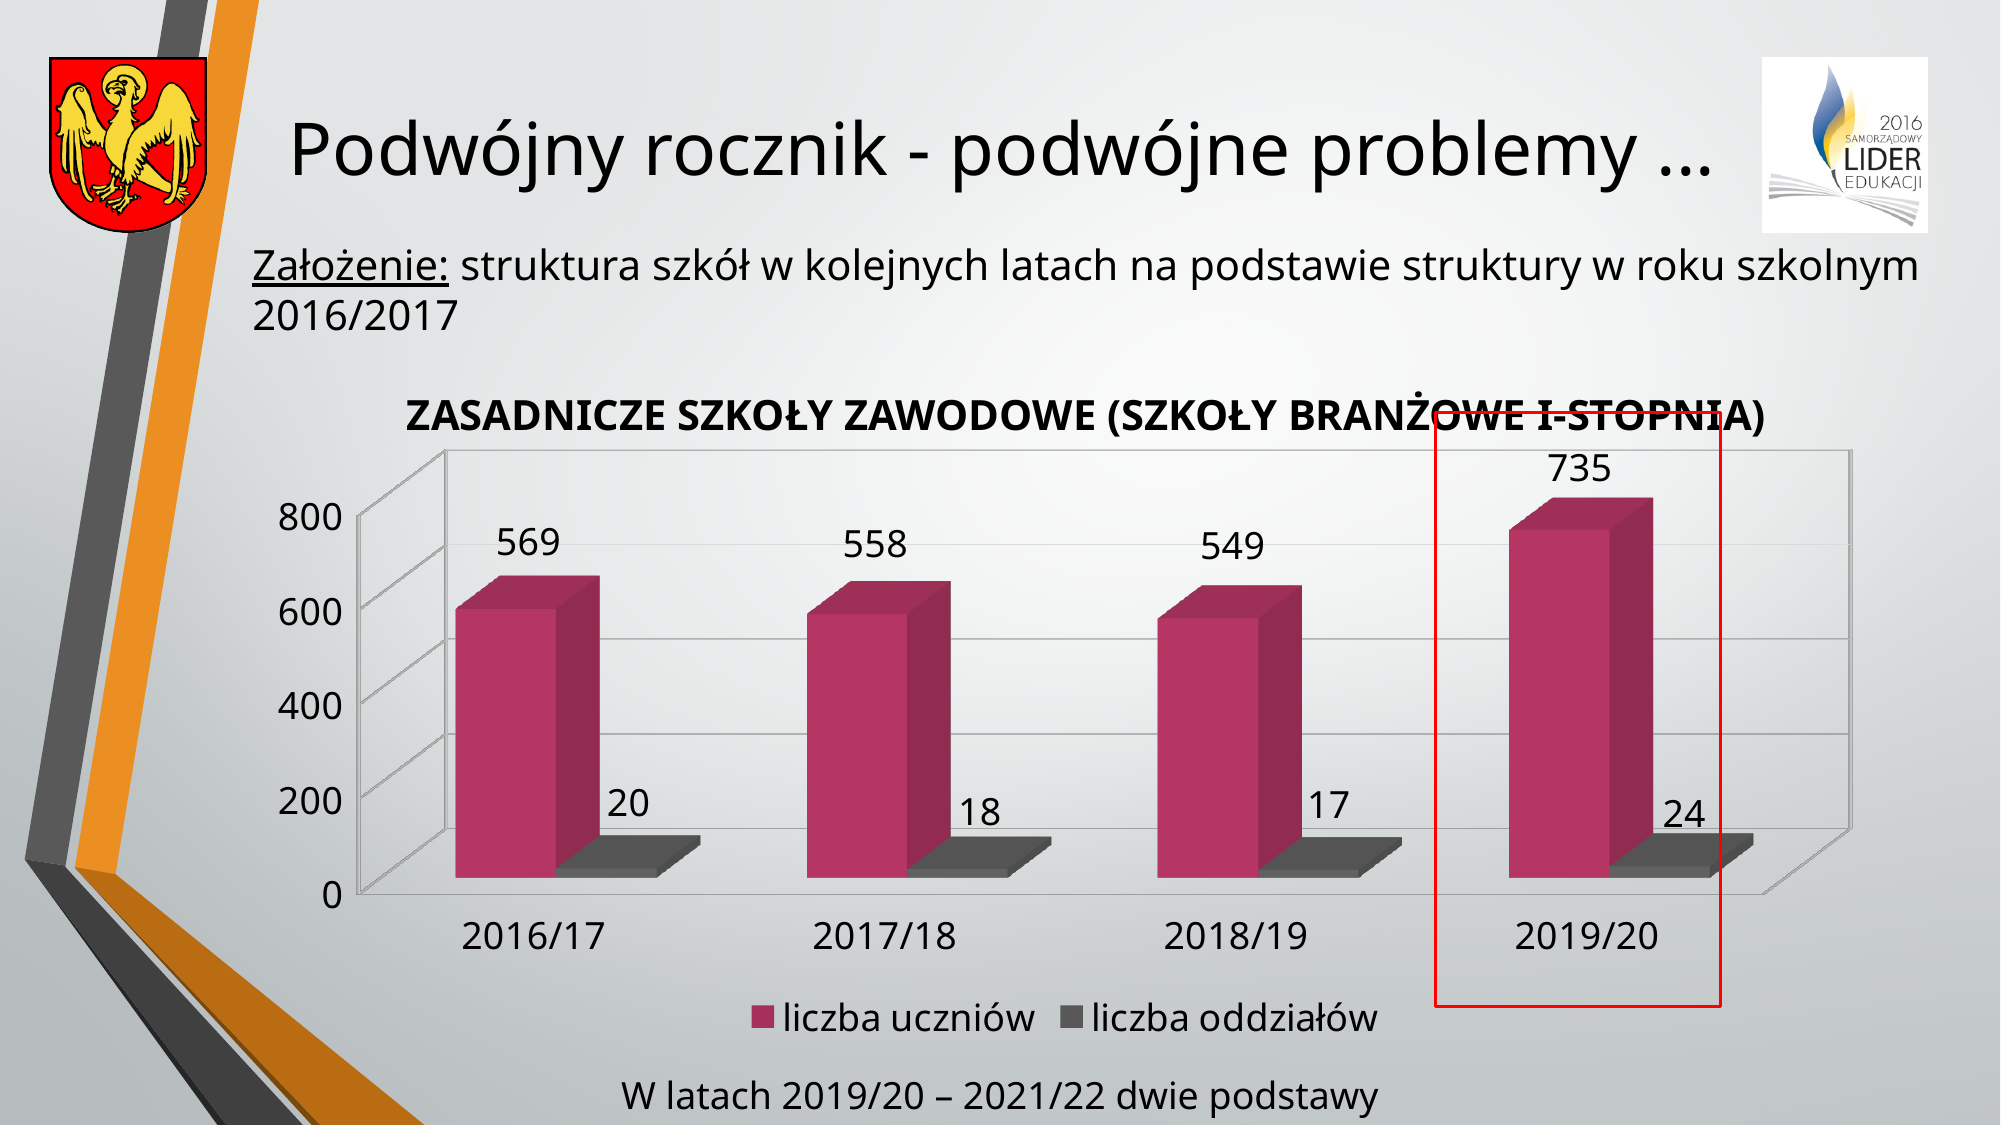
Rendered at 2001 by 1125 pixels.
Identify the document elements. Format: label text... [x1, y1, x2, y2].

picture [49, 57, 207, 234]
chart [243, 437, 1888, 1051]
text_box [1434, 411, 1722, 437]
picture [1761, 57, 1928, 233]
text_box Założenie: struktura szkół w kolejnych latach na podstawie struktury w roku szkolnym 2016/2017 ZASADNICZE SZKOŁY ZAWODOWE (SZKOŁY BRANŻOWE I-STOPNIA) [237, 231, 1936, 446]
text_box W latach 2019/20 – 2021/22 dwie podstawy programowe. [606, 1064, 1567, 1125]
title Podwójny rocznik - podwójne problemy ... [181, 31, 1825, 261]
